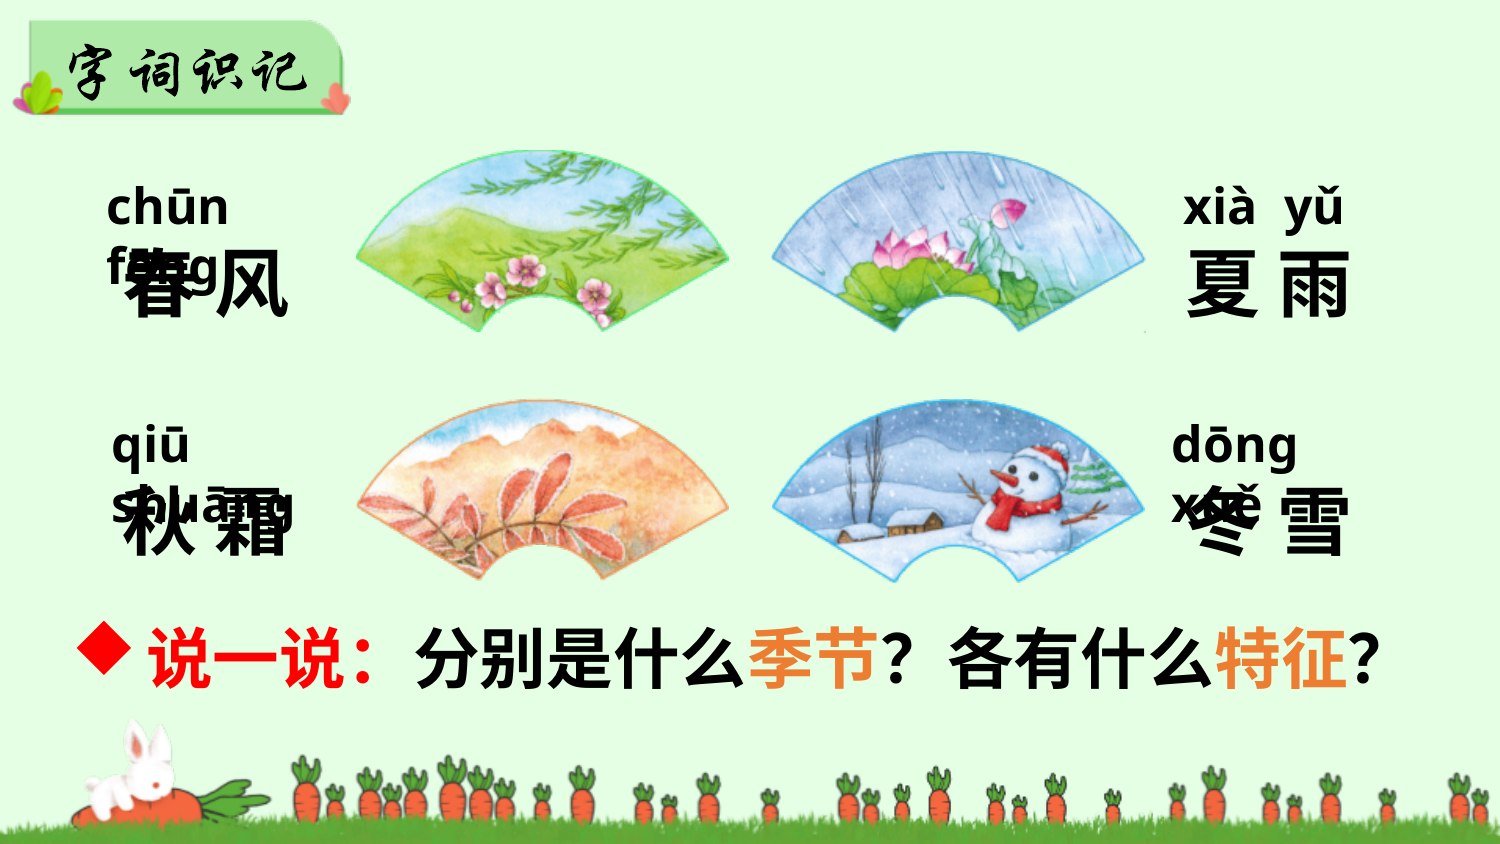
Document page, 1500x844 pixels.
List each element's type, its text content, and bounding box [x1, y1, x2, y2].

picture [0, 712, 1500, 844]
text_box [1156, 404, 1404, 574]
picture [356, 150, 729, 332]
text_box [2, 8, 360, 126]
text_box 说一说：分别是什么季节？各有什么特征？ [56, 609, 1444, 705]
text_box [1168, 166, 1391, 336]
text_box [91, 166, 356, 336]
picture [771, 150, 1146, 333]
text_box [96, 404, 389, 574]
picture [772, 398, 1145, 586]
picture [356, 397, 729, 581]
